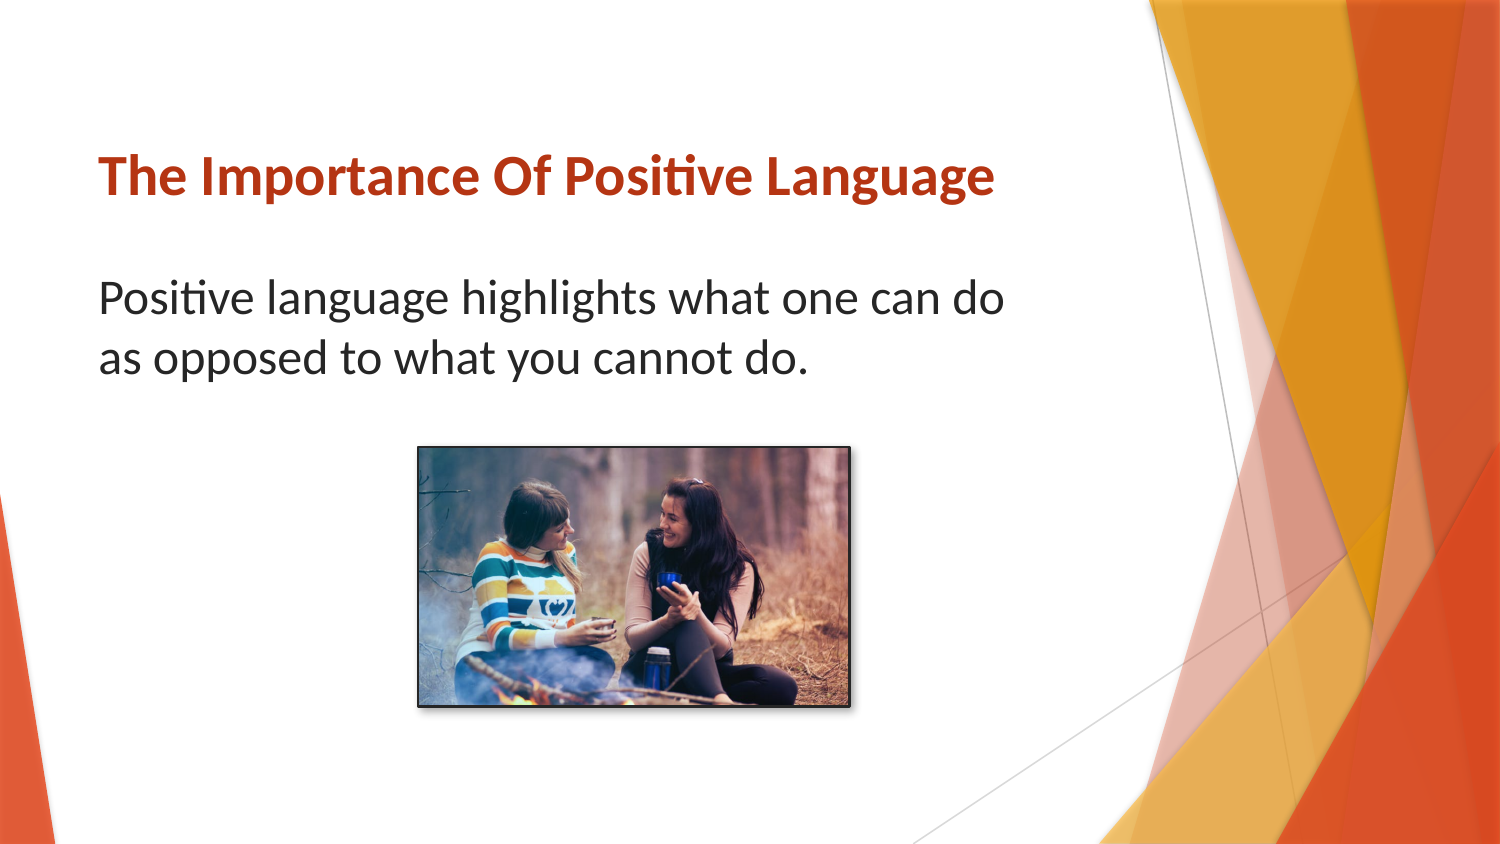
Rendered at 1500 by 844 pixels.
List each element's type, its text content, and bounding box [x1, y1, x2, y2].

title The Importance Of Positive Language [83, 129, 1141, 217]
picture [418, 447, 849, 706]
list Positive language highlights what one can do as opposed to what you cannot do. [83, 256, 1069, 617]
